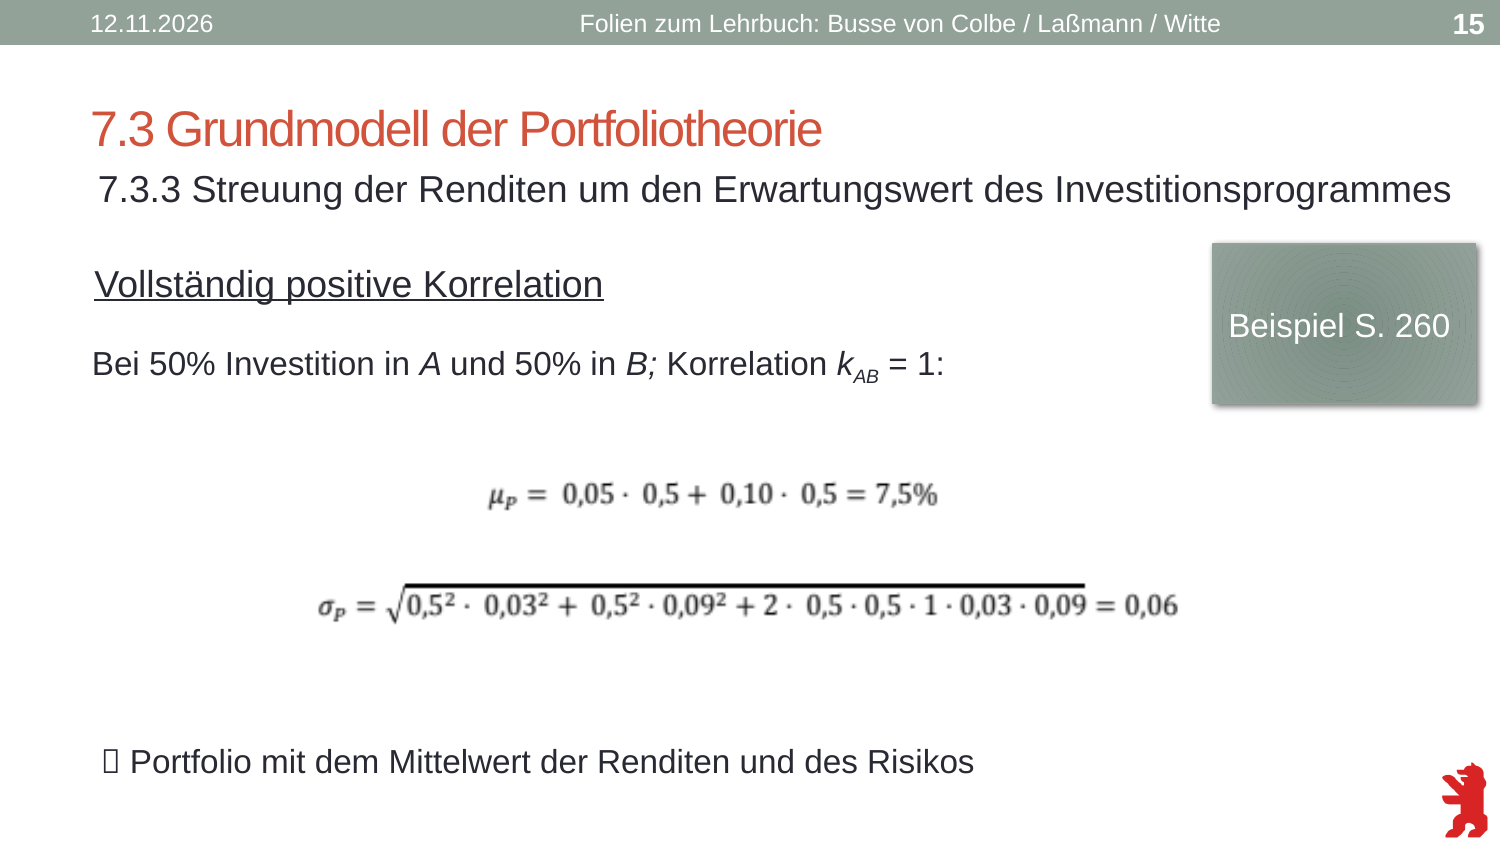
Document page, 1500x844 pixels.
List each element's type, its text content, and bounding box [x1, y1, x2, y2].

text_box Bei 50% Investition in A und 50% in B; Korrelation kAB = 1: [77, 334, 970, 395]
text_box Beispiel S. 260 [1212, 243, 1476, 404]
text_box  Portfolio mit dem Mittelwert der Renditen und des Risikos [86, 732, 992, 788]
text_box 7.3.3 Streuung der Renditen um den Erwartungswert des Investitionsprogrammes [83, 157, 1468, 217]
title 7.3 Grundmodell der Portfoliotheorie [75, 65, 1425, 188]
text_box Vollständig positive Korrelation [79, 252, 619, 313]
picture [1434, 760, 1500, 844]
picture [283, 433, 1203, 674]
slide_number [75, 2, 550, 43]
slide_number 15 [1325, 2, 1500, 43]
footer Folien zum Lehrbuch: Busse von Colbe / Laßmann / Witte [562, 2, 1238, 43]
